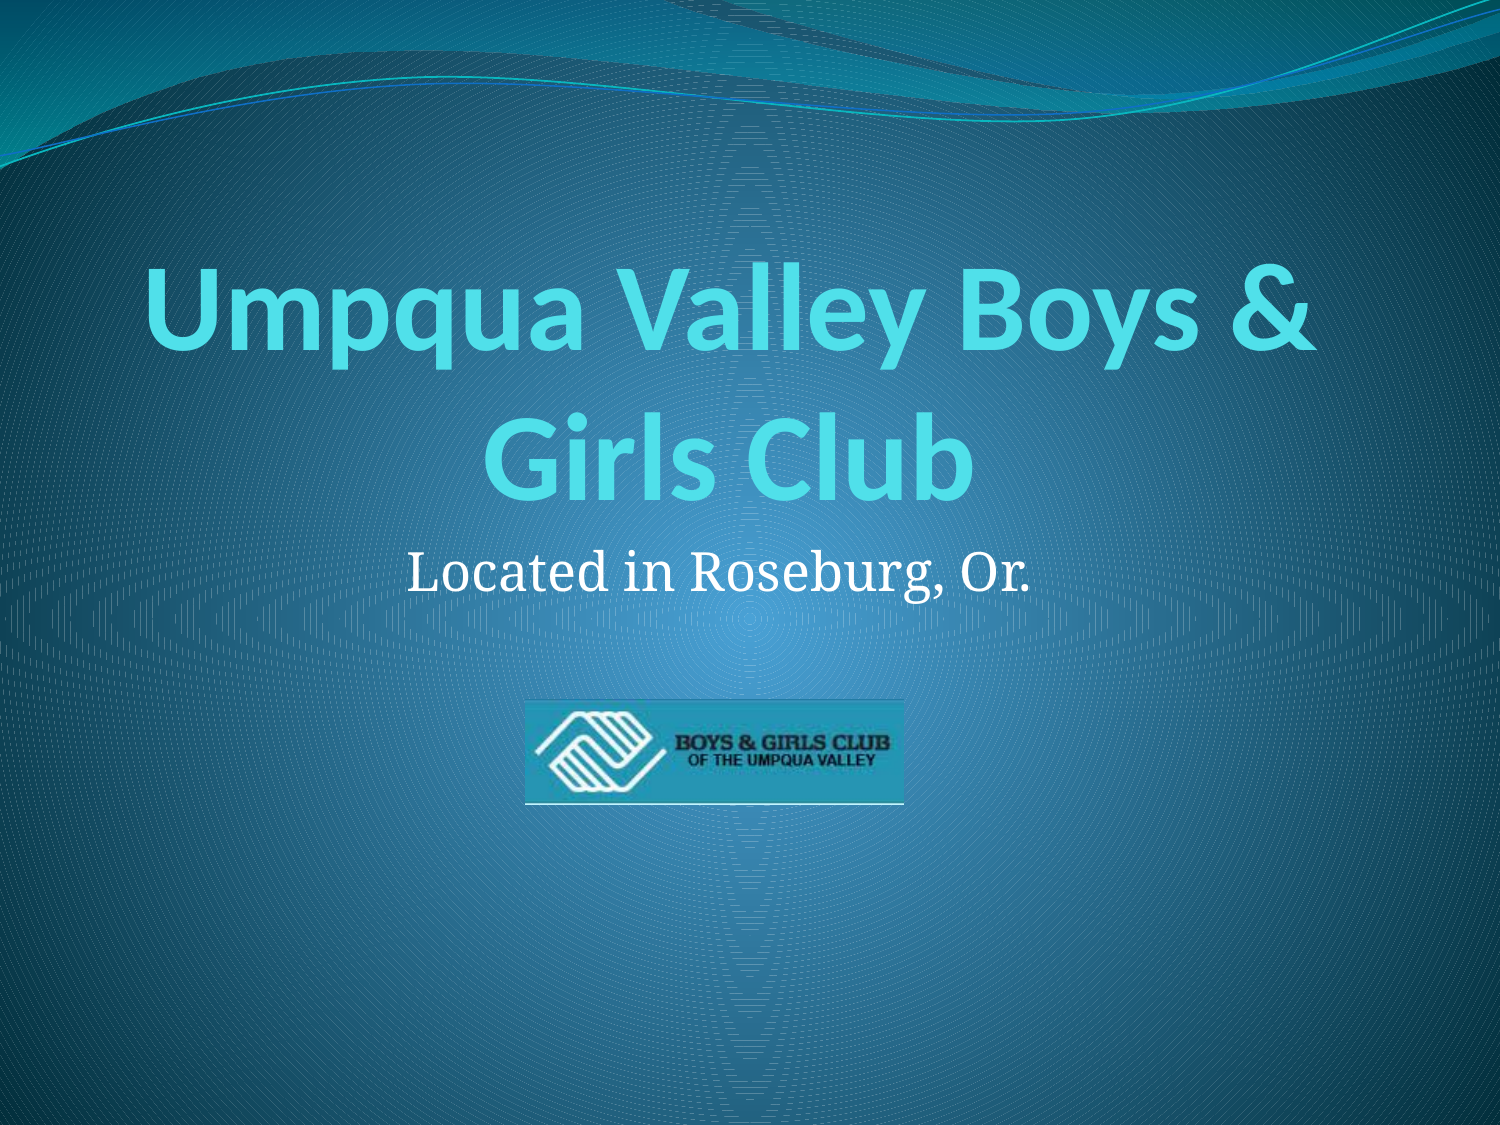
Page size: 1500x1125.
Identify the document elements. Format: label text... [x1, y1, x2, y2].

title Umpqua Valley Boys & Girls Club [87, 224, 1376, 525]
subtitle Located in Roseburg, Or. [87, 529, 1376, 818]
picture [524, 699, 904, 805]
